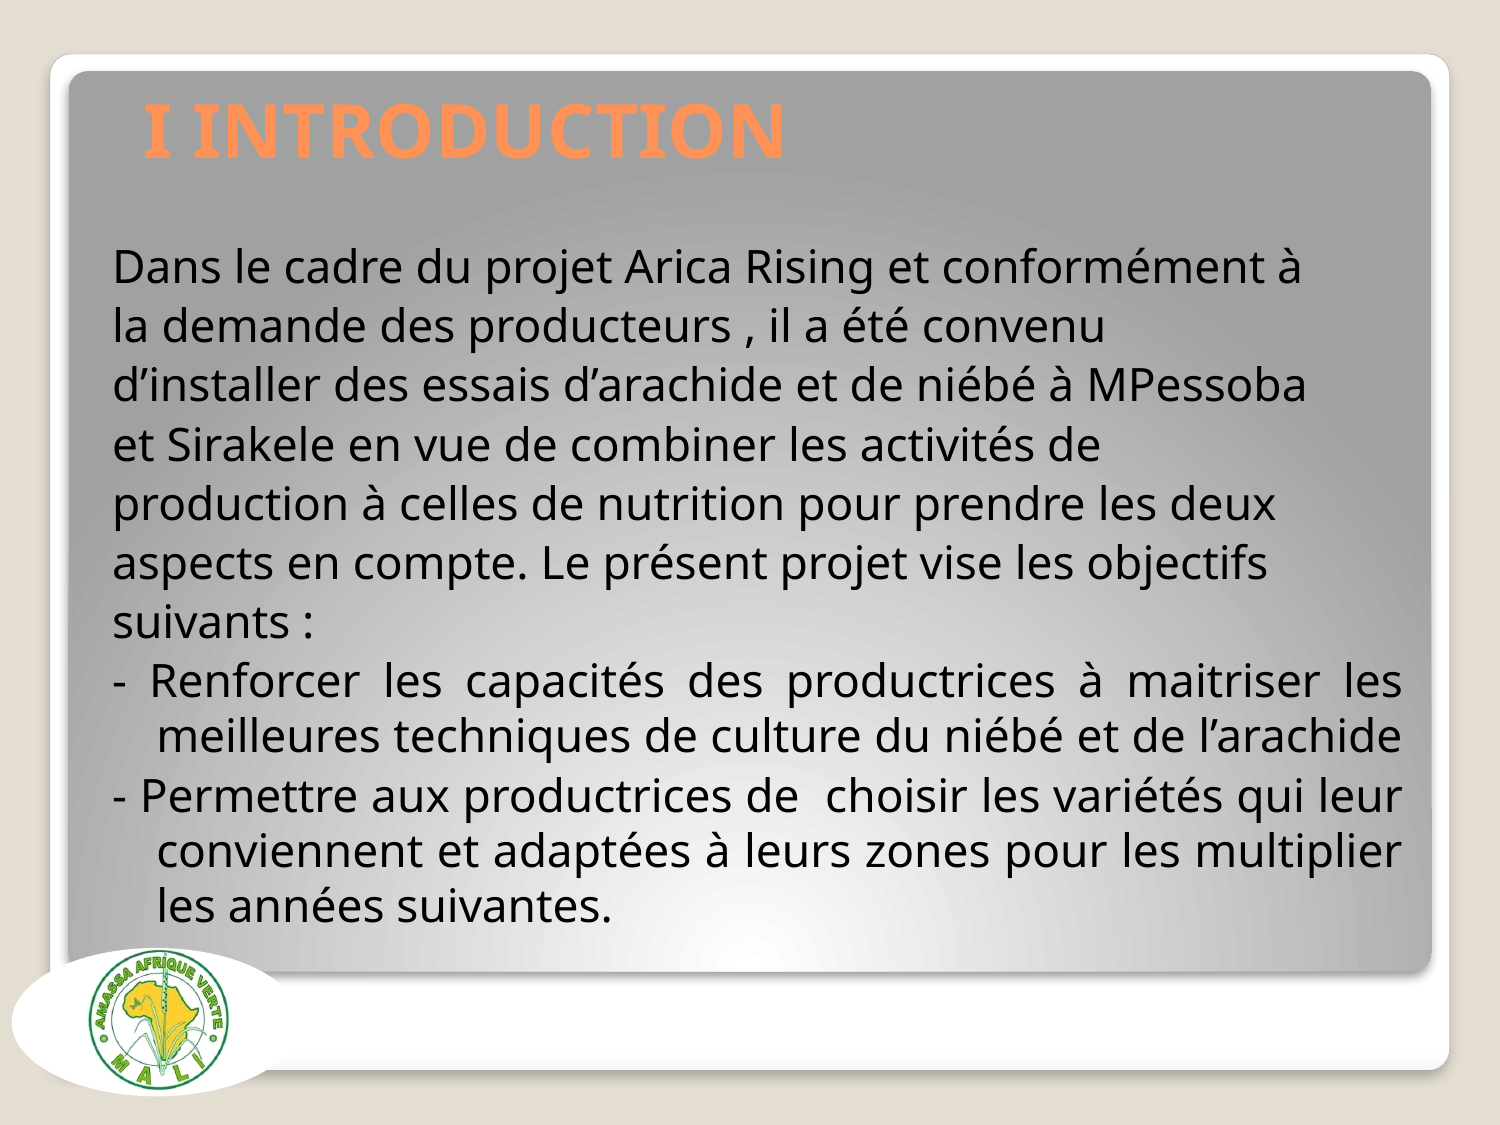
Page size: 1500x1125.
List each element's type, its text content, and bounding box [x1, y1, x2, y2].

list Dans le cadre du projet Arica Rising et conformément à la demande des producteurs , il a été convenu d’installer des essais d’arachide et de niébé à MPessoba et Sirakele en vue de combiner les activités de production à celles de nutrition pour prendre les deux aspects en compte. Le présent projet vise les objectifs suivants : - Renforcer les capacités des productrices à maitriser les meilleures techniques de culture du niébé et de l’arachide - Permettre aux productrices de choisir les variétés qui leur conviennent et adaptées à leurs zones pour les multiplier les années suivantes. [82, 222, 1418, 961]
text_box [11, 940, 301, 1102]
title I INTRODUCTION [128, 46, 1472, 182]
